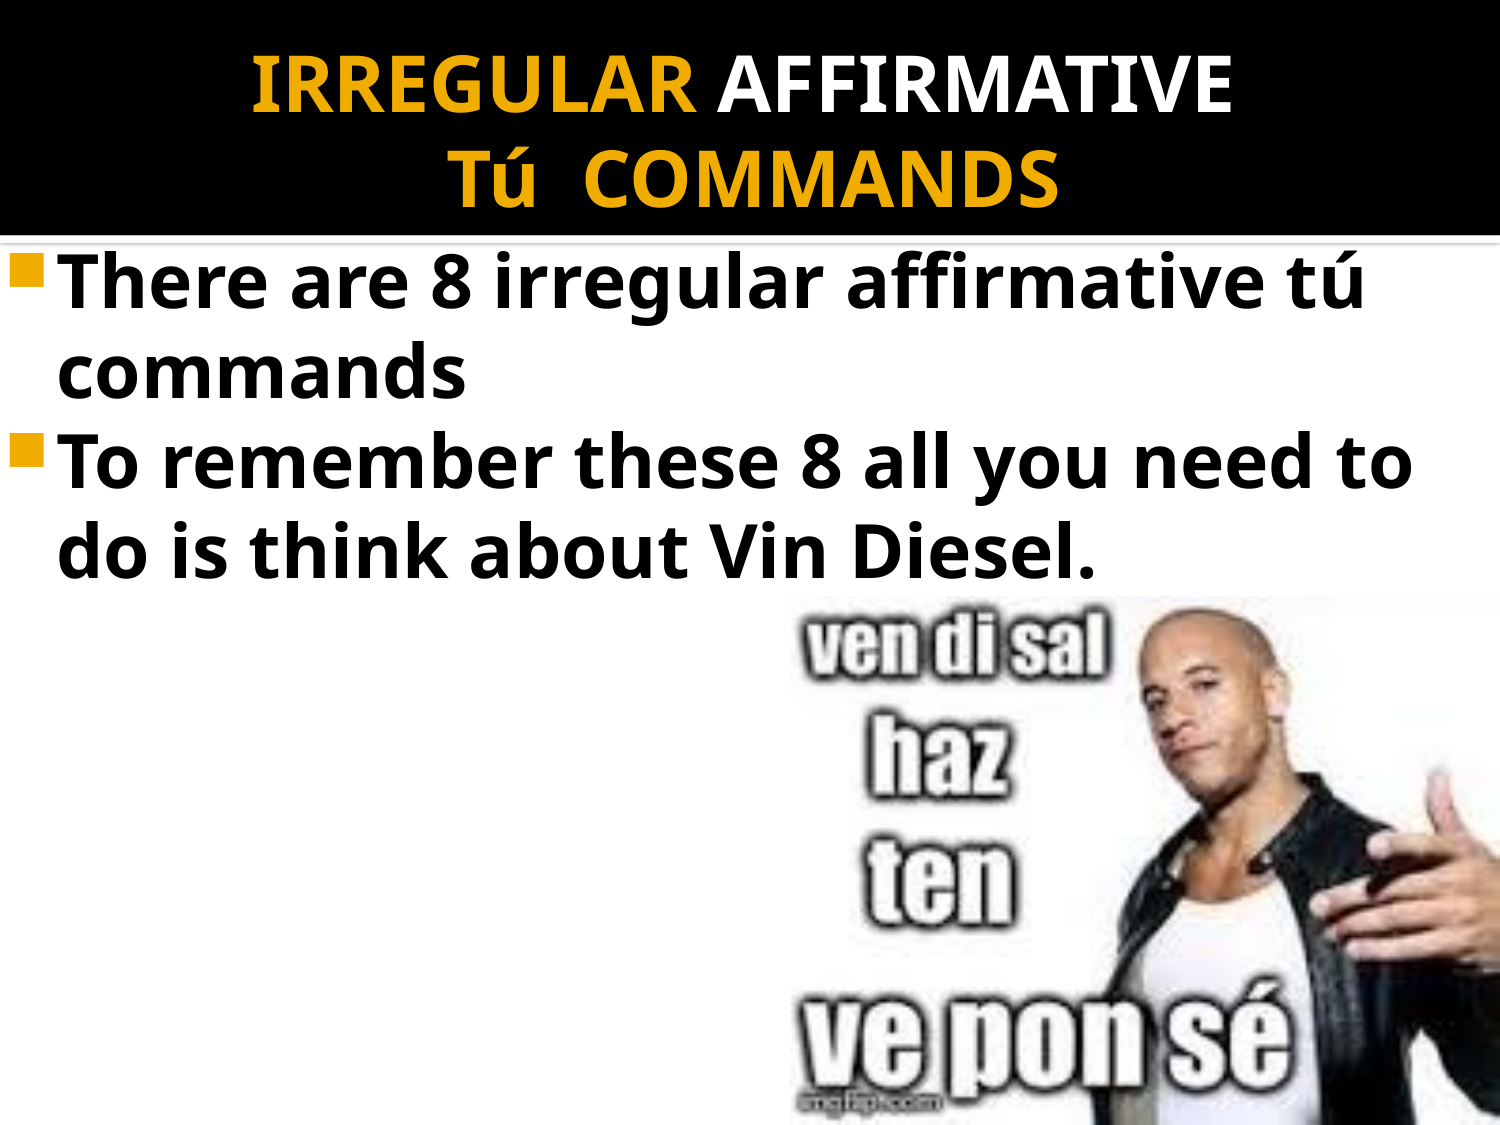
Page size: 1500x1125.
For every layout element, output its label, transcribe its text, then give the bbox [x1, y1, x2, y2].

picture [790, 596, 1500, 1125]
list There are 8 irregular affirmative tú commands To remember these 8 all you need to do is think about Vin Diesel. [0, 218, 1469, 977]
title IRREGULAR AFFIRMATIVE Tú COMMANDS [75, 25, 1425, 218]
